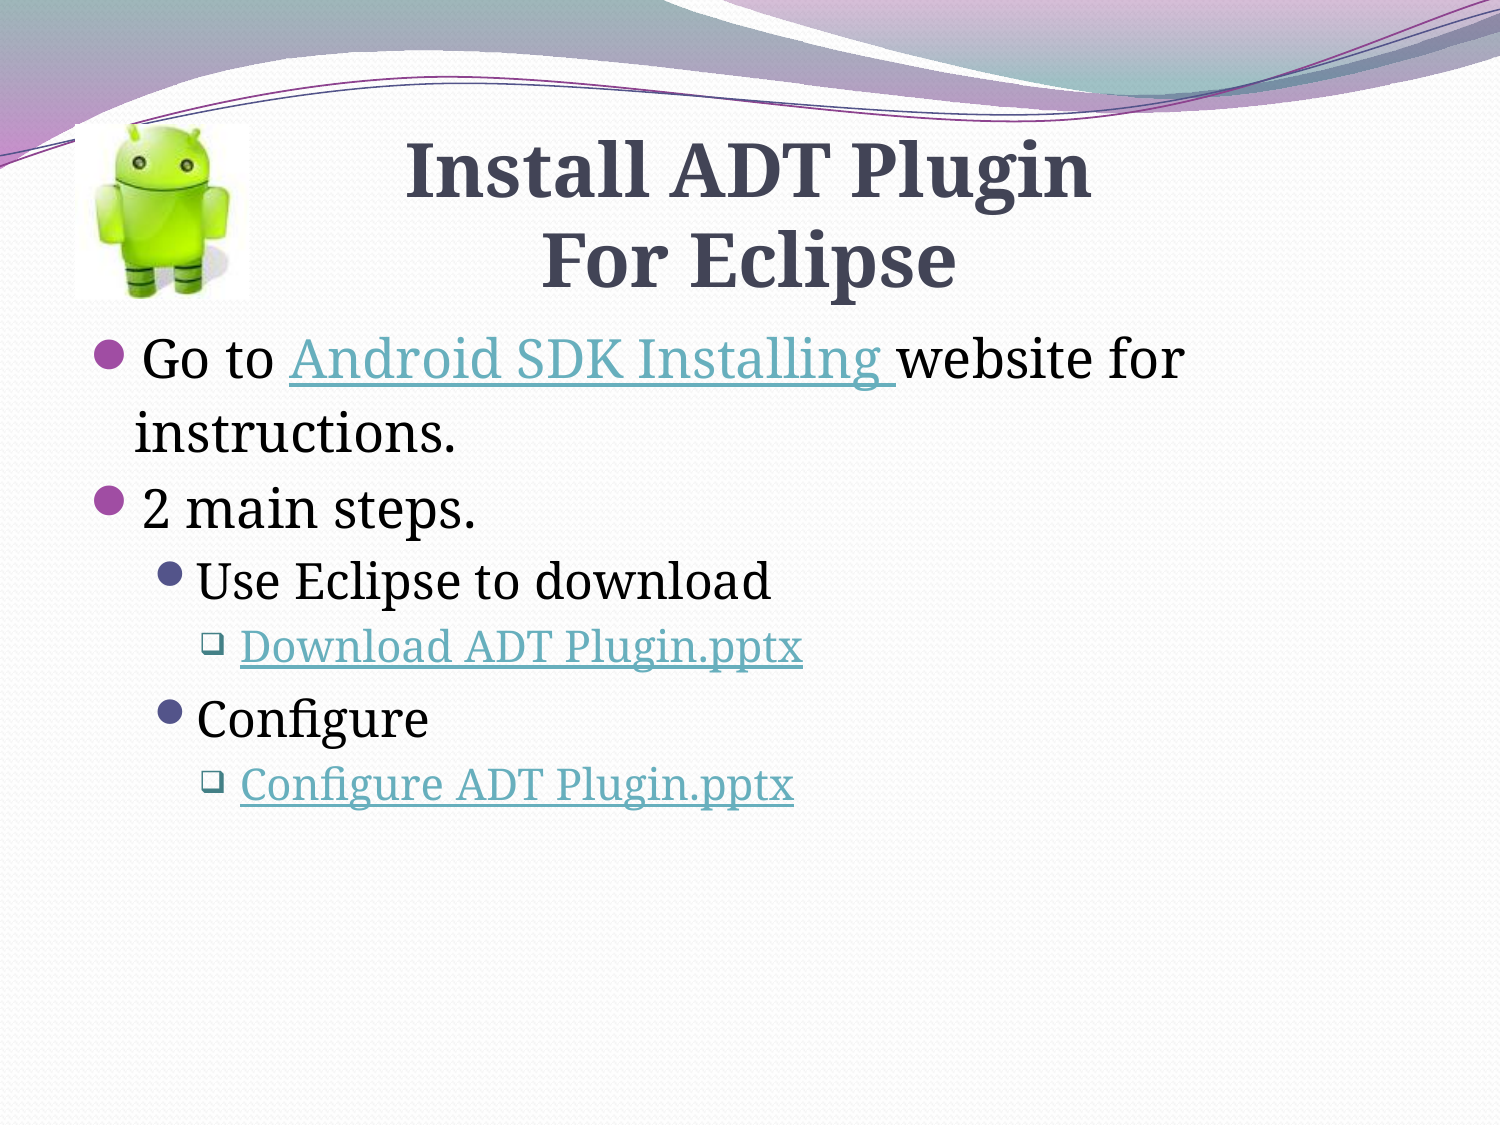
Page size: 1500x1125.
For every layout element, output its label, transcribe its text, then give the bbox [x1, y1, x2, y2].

list Go to Android SDK Installing website for instructions. 2 main steps. Use Eclipse to download Download ADT Plugin.pptx Configure Configure ADT Plugin.pptx [75, 317, 1425, 1038]
title Install ADT Plugin For Eclipse [75, 115, 1425, 303]
